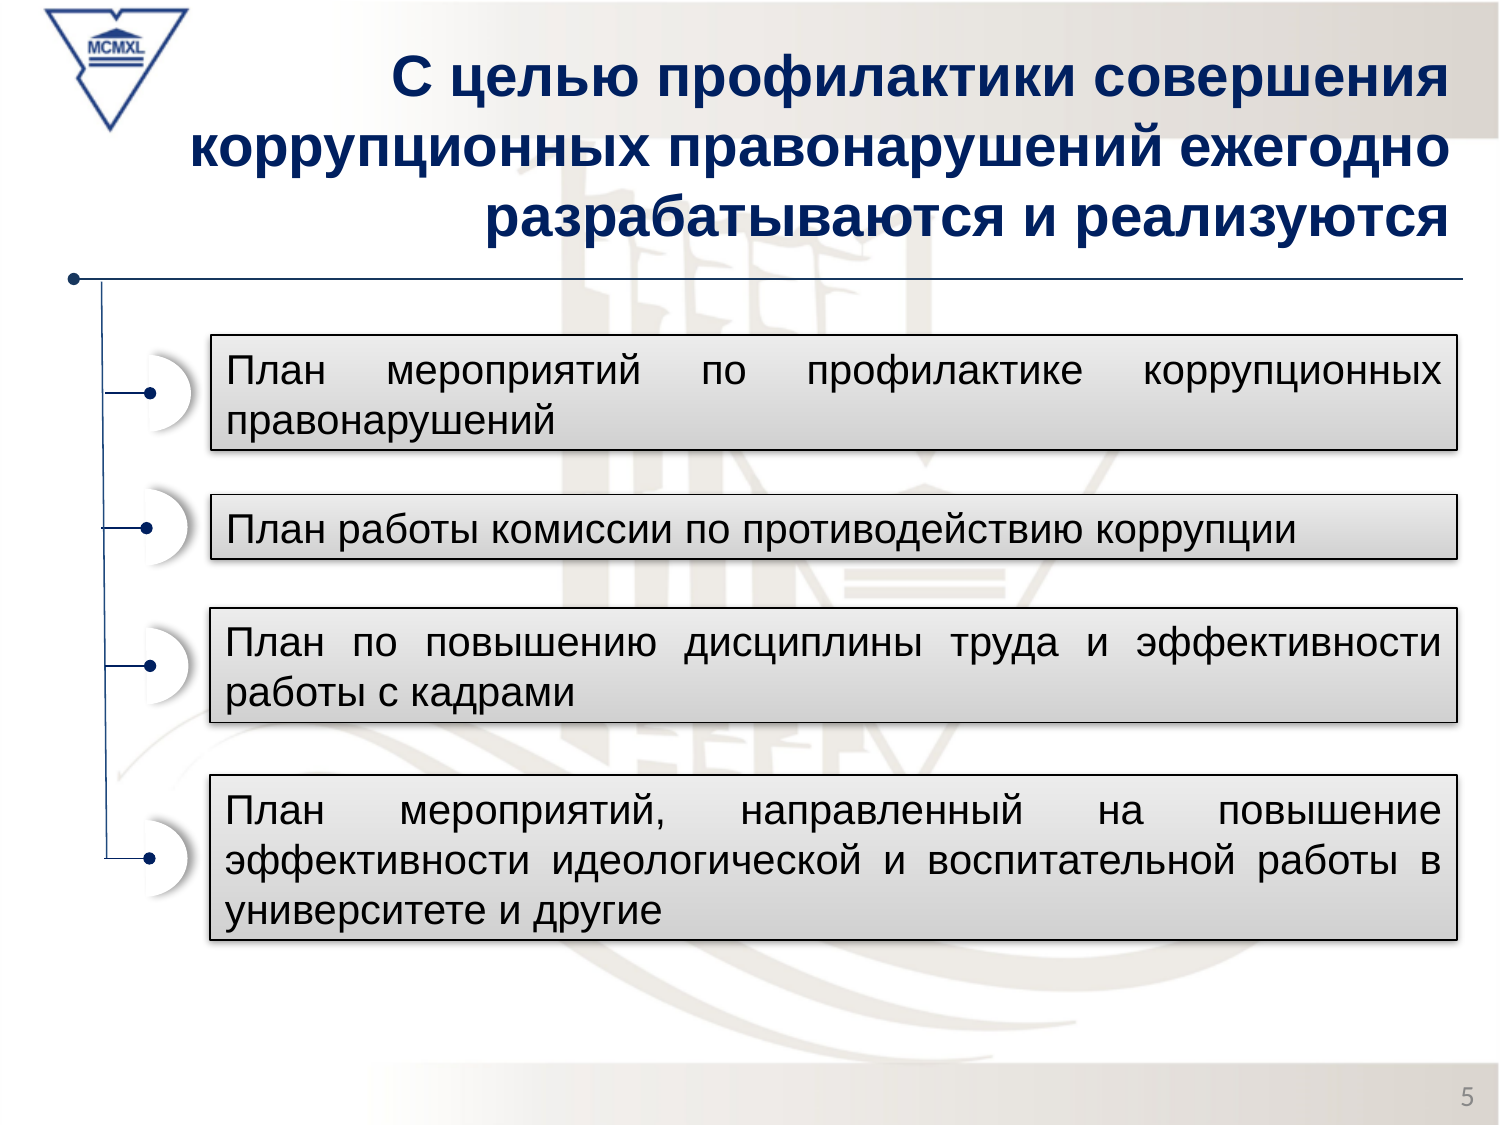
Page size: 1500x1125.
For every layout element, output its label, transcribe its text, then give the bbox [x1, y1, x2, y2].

text_box План по повышению дисциплины труда и эффективности работы с кадрами [209, 607, 1458, 723]
picture [0, 1, 1500, 1125]
text_box План мероприятий по профилактике коррупционных правонарушений [210, 334, 1458, 451]
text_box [101, 281, 107, 859]
text_box План мероприятий, направленный на повышение эффективности идеологической и воспитательной работы в университете и другие [209, 774, 1458, 941]
text_box [143, 817, 190, 899]
slide_number 5 [1139, 1065, 1490, 1125]
text_box [146, 352, 194, 434]
text_box [143, 625, 191, 707]
text_box План работы комиссии по противодействию коррупции [210, 494, 1458, 560]
text_box [143, 486, 190, 568]
text_box С целью профилактики совершения коррупционных правонарушений ежегодно разрабатываются и реализуются [136, 30, 1466, 256]
